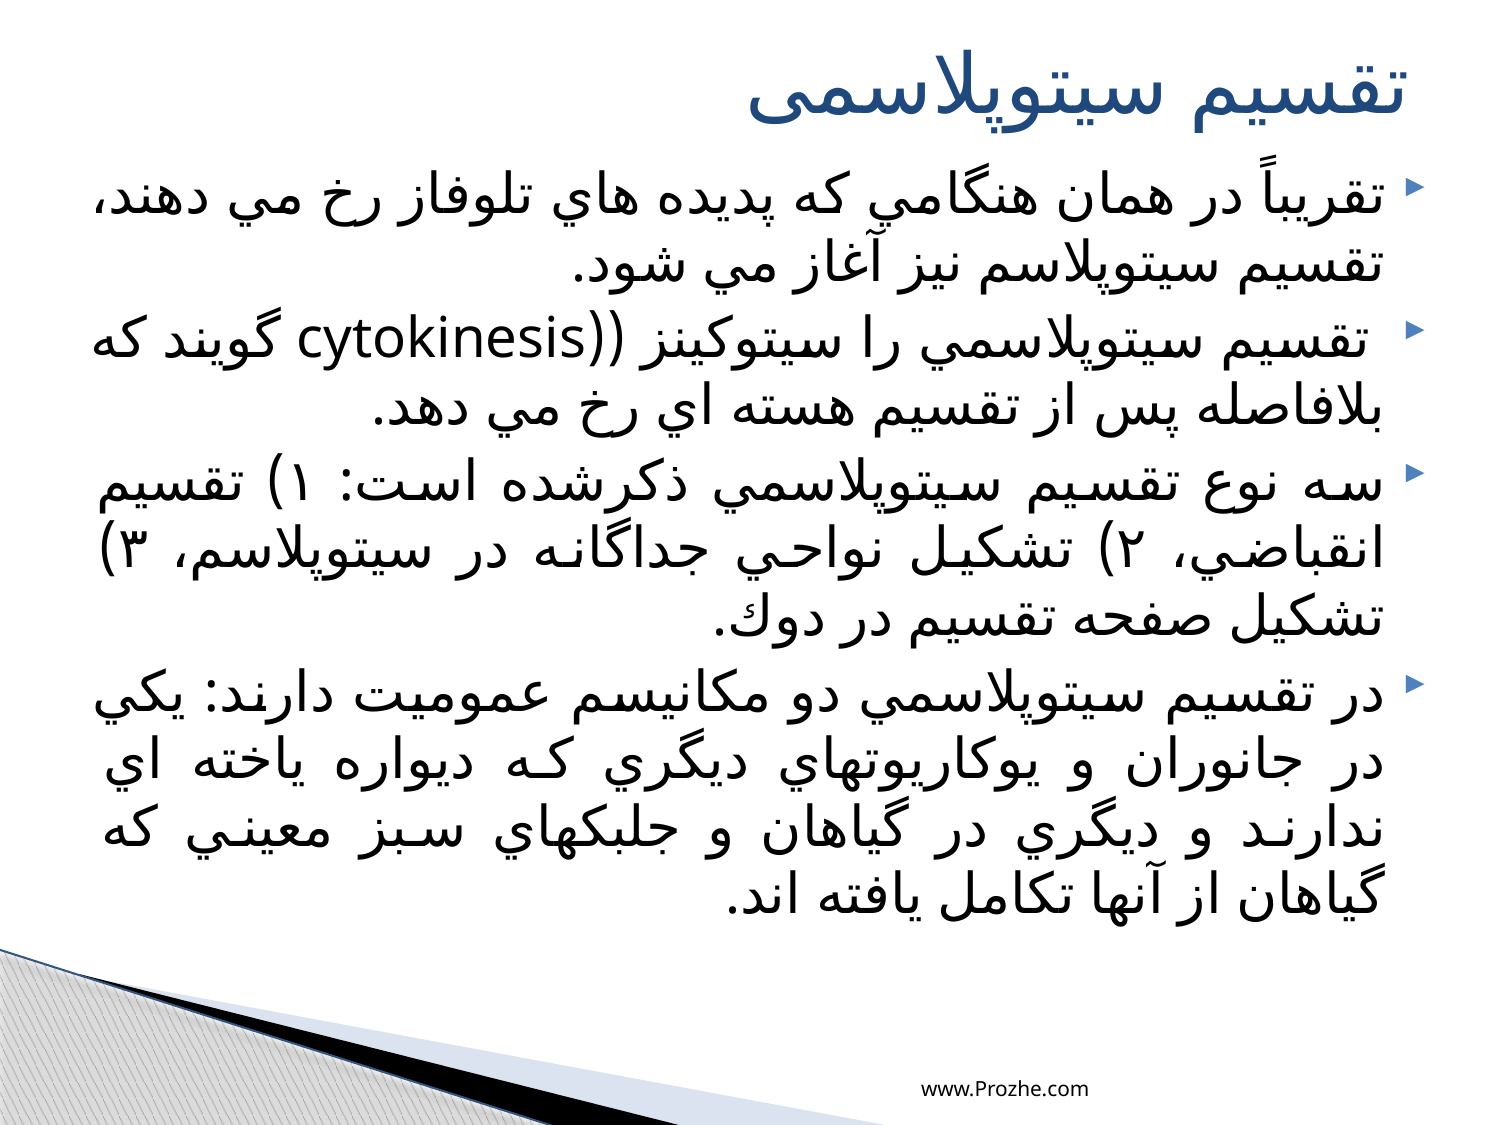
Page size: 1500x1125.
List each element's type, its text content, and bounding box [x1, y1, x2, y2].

title تقسیم سیتوپلاسمی [75, 0, 1425, 161]
footer www.Prozhe.com [718, 1051, 1105, 1112]
list تقريباً در همان هنگامي كه پديده هاي تلوفاز رخ مي دهند، تقسيم سيتوپلاسم نيز آغاز مي شود. تقسيم سيتوپلاسمي را سيتوكينز ((cytokinesis گويند که بلافاصله پس از تقسيم هسته اي رخ مي دهد. سه نوع تقسيم سيتوپلاسمي ذکرشده است: ۱) تقسيم انقباضي، ۲) تشكيل نواحي جداگانه در سيتوپلاسم، ۳) تشكيل صفحه تقسيم در دوك. در تقسيم سيتوپلاسمي دو مكانيسم عموميت دارند: يكي در جانوران و يوكاريوتهاي ديگري كه ديواره ياخته اي ندارند و ديگري در گياهان و جلبكهاي سبز معيني كه گياهان از آنها تكامل يافته اند. [75, 149, 1461, 950]
